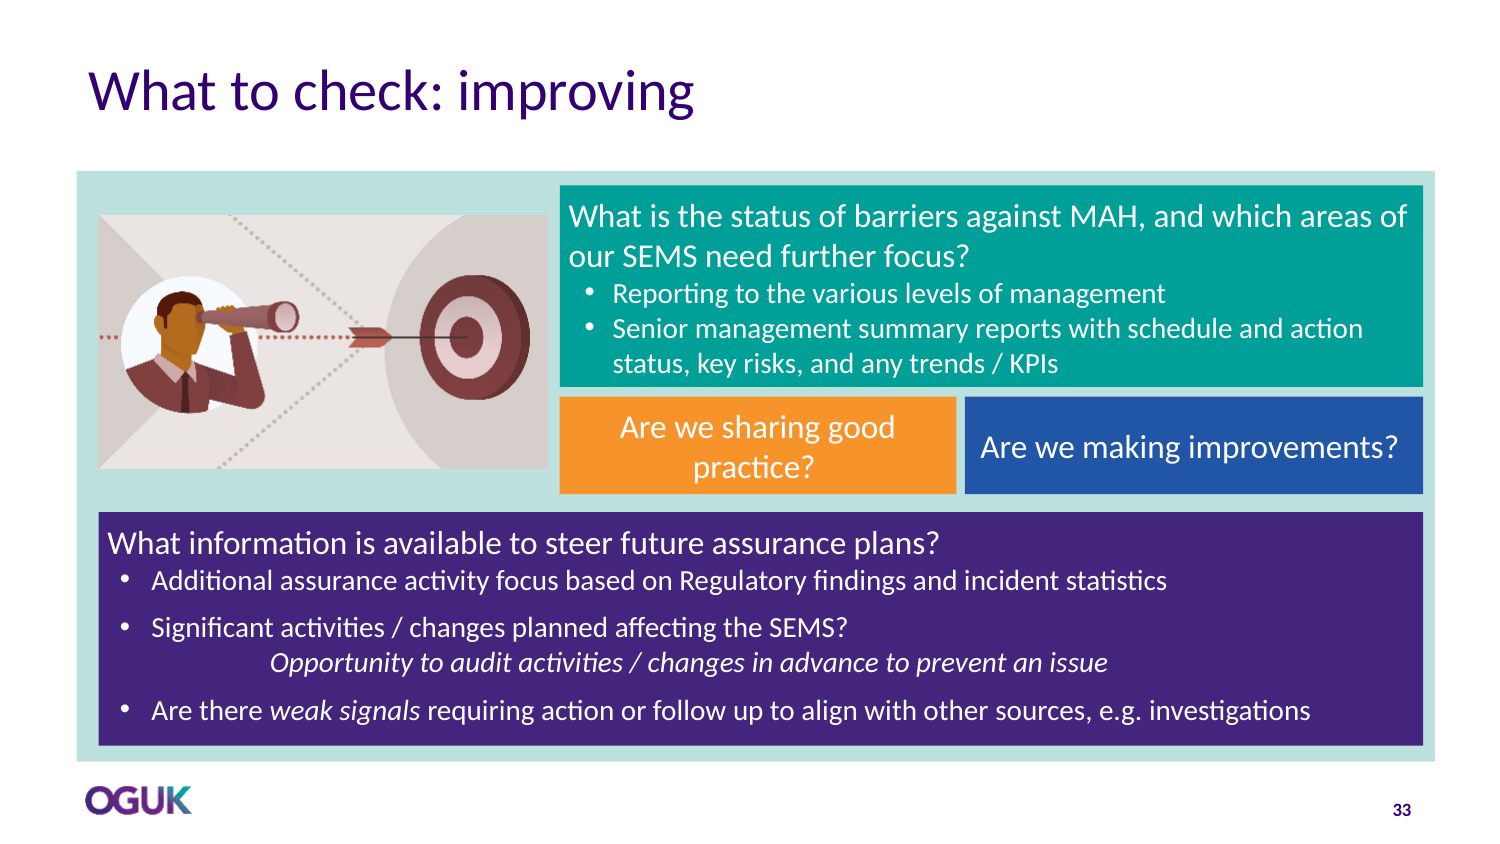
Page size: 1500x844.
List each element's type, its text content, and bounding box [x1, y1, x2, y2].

slide_number 33 [1352, 800, 1412, 818]
picture [98, 215, 548, 469]
text_box Are we making improvements? [964, 396, 1424, 495]
title What to check: improving [88, 38, 1412, 145]
picture [76, 778, 200, 822]
text_box [76, 170, 1436, 763]
text_box What information is available to steer future assurance plans? Additional assurance activity focus based on Regulatory findings and incident statistics Significant activities / changes planned affecting the SEMS? Opportunity to audit activities / changes in advance to prevent an issue Are there weak signals requiring action or follow up to align with other sources, e.g. investigations [98, 511, 1424, 747]
text_box What is the status of barriers against MAH, and which areas of our SEMS need further focus? Reporting to the various levels of management Senior management summary reports with schedule and action status, key risks, and any trends / KPIs [559, 184, 1424, 388]
text_box Are we sharing good practice? [559, 396, 957, 495]
